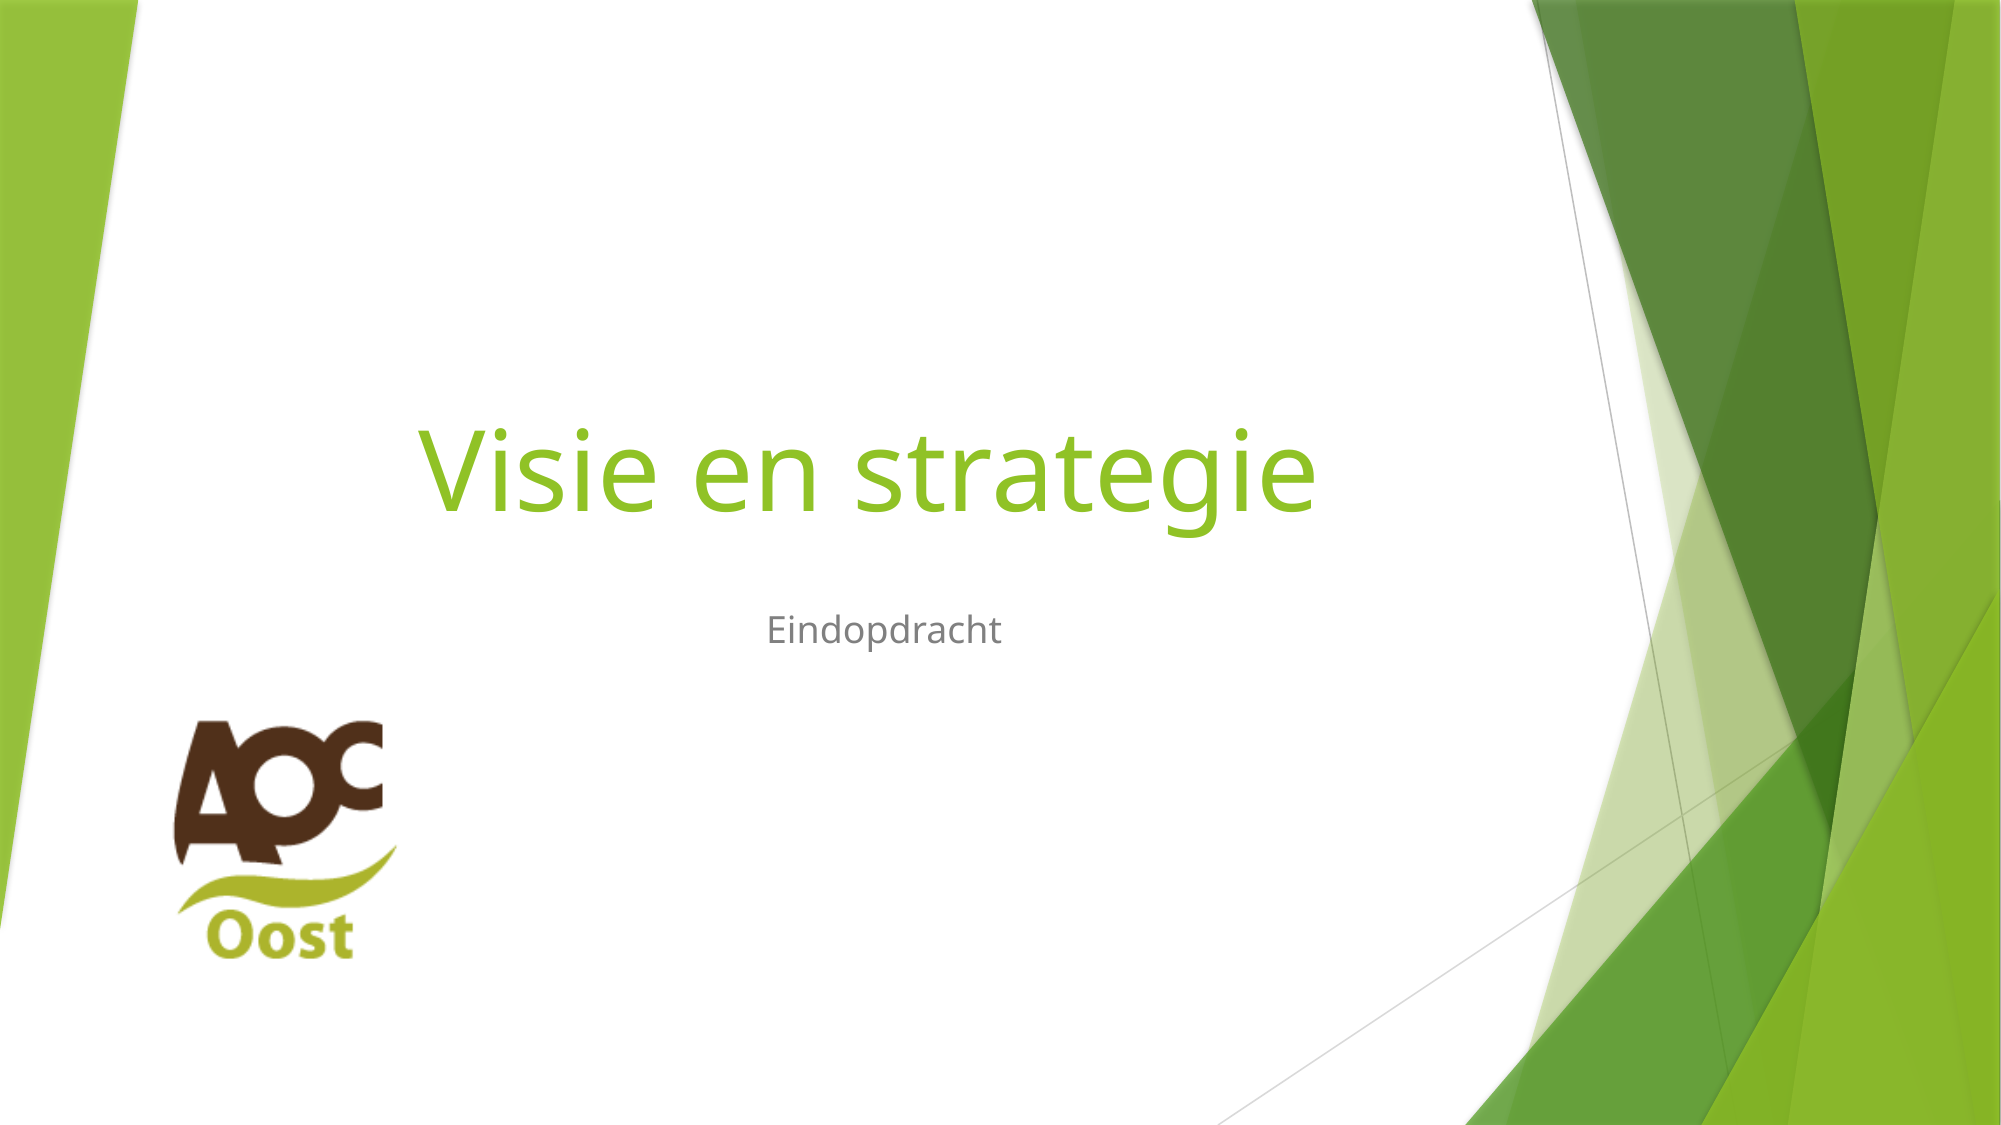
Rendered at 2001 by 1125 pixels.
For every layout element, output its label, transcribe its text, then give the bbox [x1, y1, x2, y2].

title Visie en strategie [247, 271, 1522, 542]
subtitle Eindopdracht [247, 598, 1522, 779]
picture [147, 687, 423, 1002]
